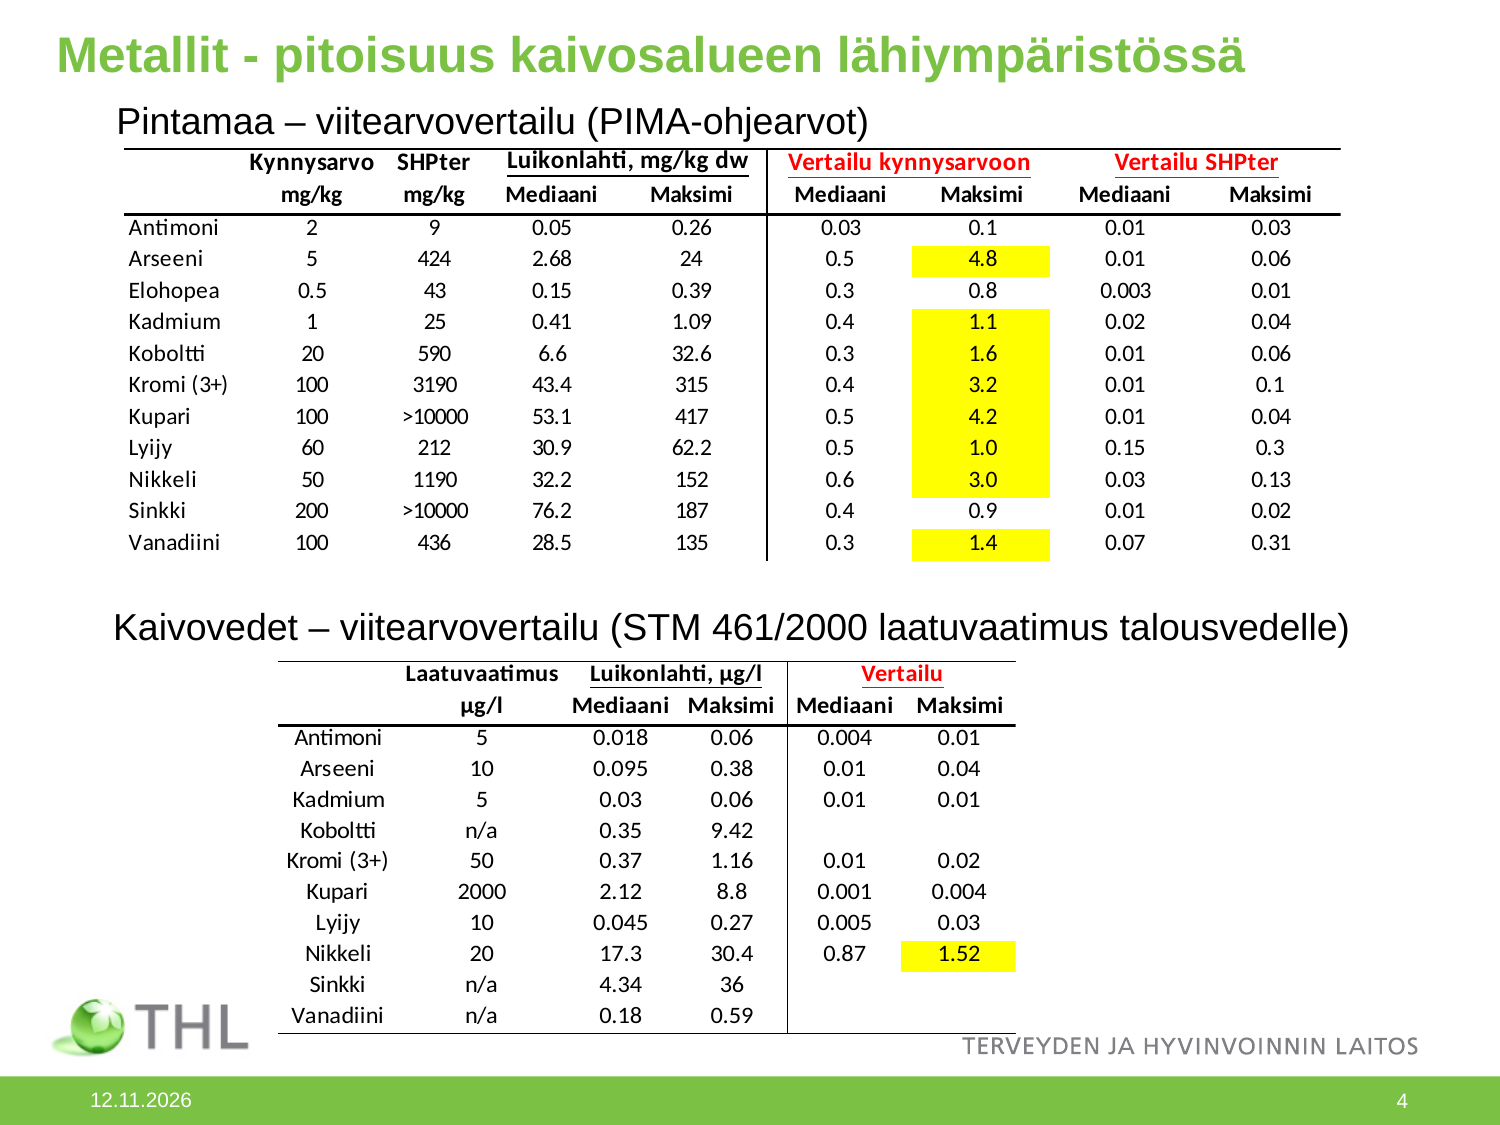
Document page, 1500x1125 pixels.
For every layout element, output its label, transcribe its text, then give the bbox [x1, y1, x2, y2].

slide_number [74, 1080, 255, 1118]
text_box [123, 147, 1343, 563]
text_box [277, 660, 1018, 1036]
slide_number 4 [1245, 1082, 1424, 1118]
picture [24, 983, 275, 1067]
text_box Kaivovedet – viitearvovertailu (STM 461/2000 laatuvaatimus talousvedelle) [98, 595, 1366, 656]
title Metallit - pitoisuus kaivosalueen lähiympäristössä [41, 18, 1471, 91]
text_box Pintamaa – viitearvovertailu (PIMA-ohjearvot) [101, 89, 885, 150]
